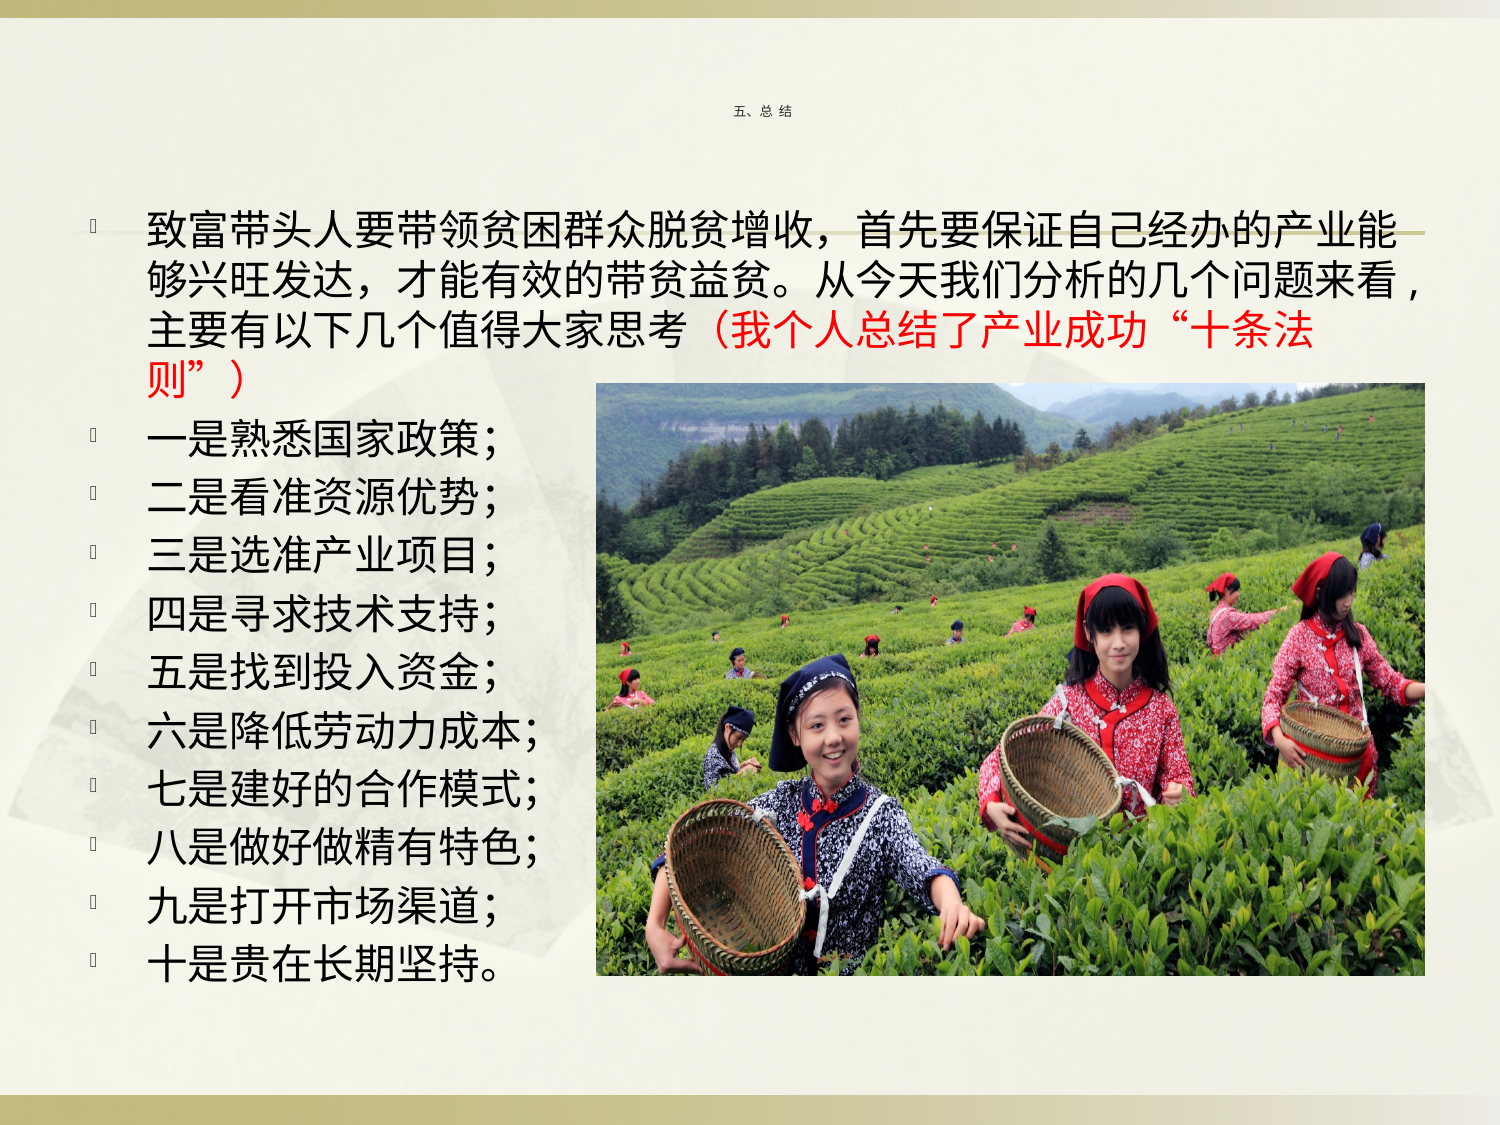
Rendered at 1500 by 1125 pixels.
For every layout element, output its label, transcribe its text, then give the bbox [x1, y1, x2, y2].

list 致富带头人要带领贫困群众脱贫增收，首先要保证自己经办的产业能够兴旺发达，才能有效的带贫益贫。从今天我们分析的几个问题来看,主要有以下几个值得大家思考（我个人总结了产业成功“十条法则”） 一是熟悉国家政策； 二是看准资源优势； 三是选准产业项目； 四是寻求技术支持； 五是找到投入资金； 六是降低劳动力成本； 七是建好的合作模式； 八是做好做精有特色； 九是打开市场渠道； 十是贵在长期坚持。 [75, 196, 1425, 1032]
picture [595, 383, 1426, 977]
title 五、总 结 [100, 45, 1425, 161]
